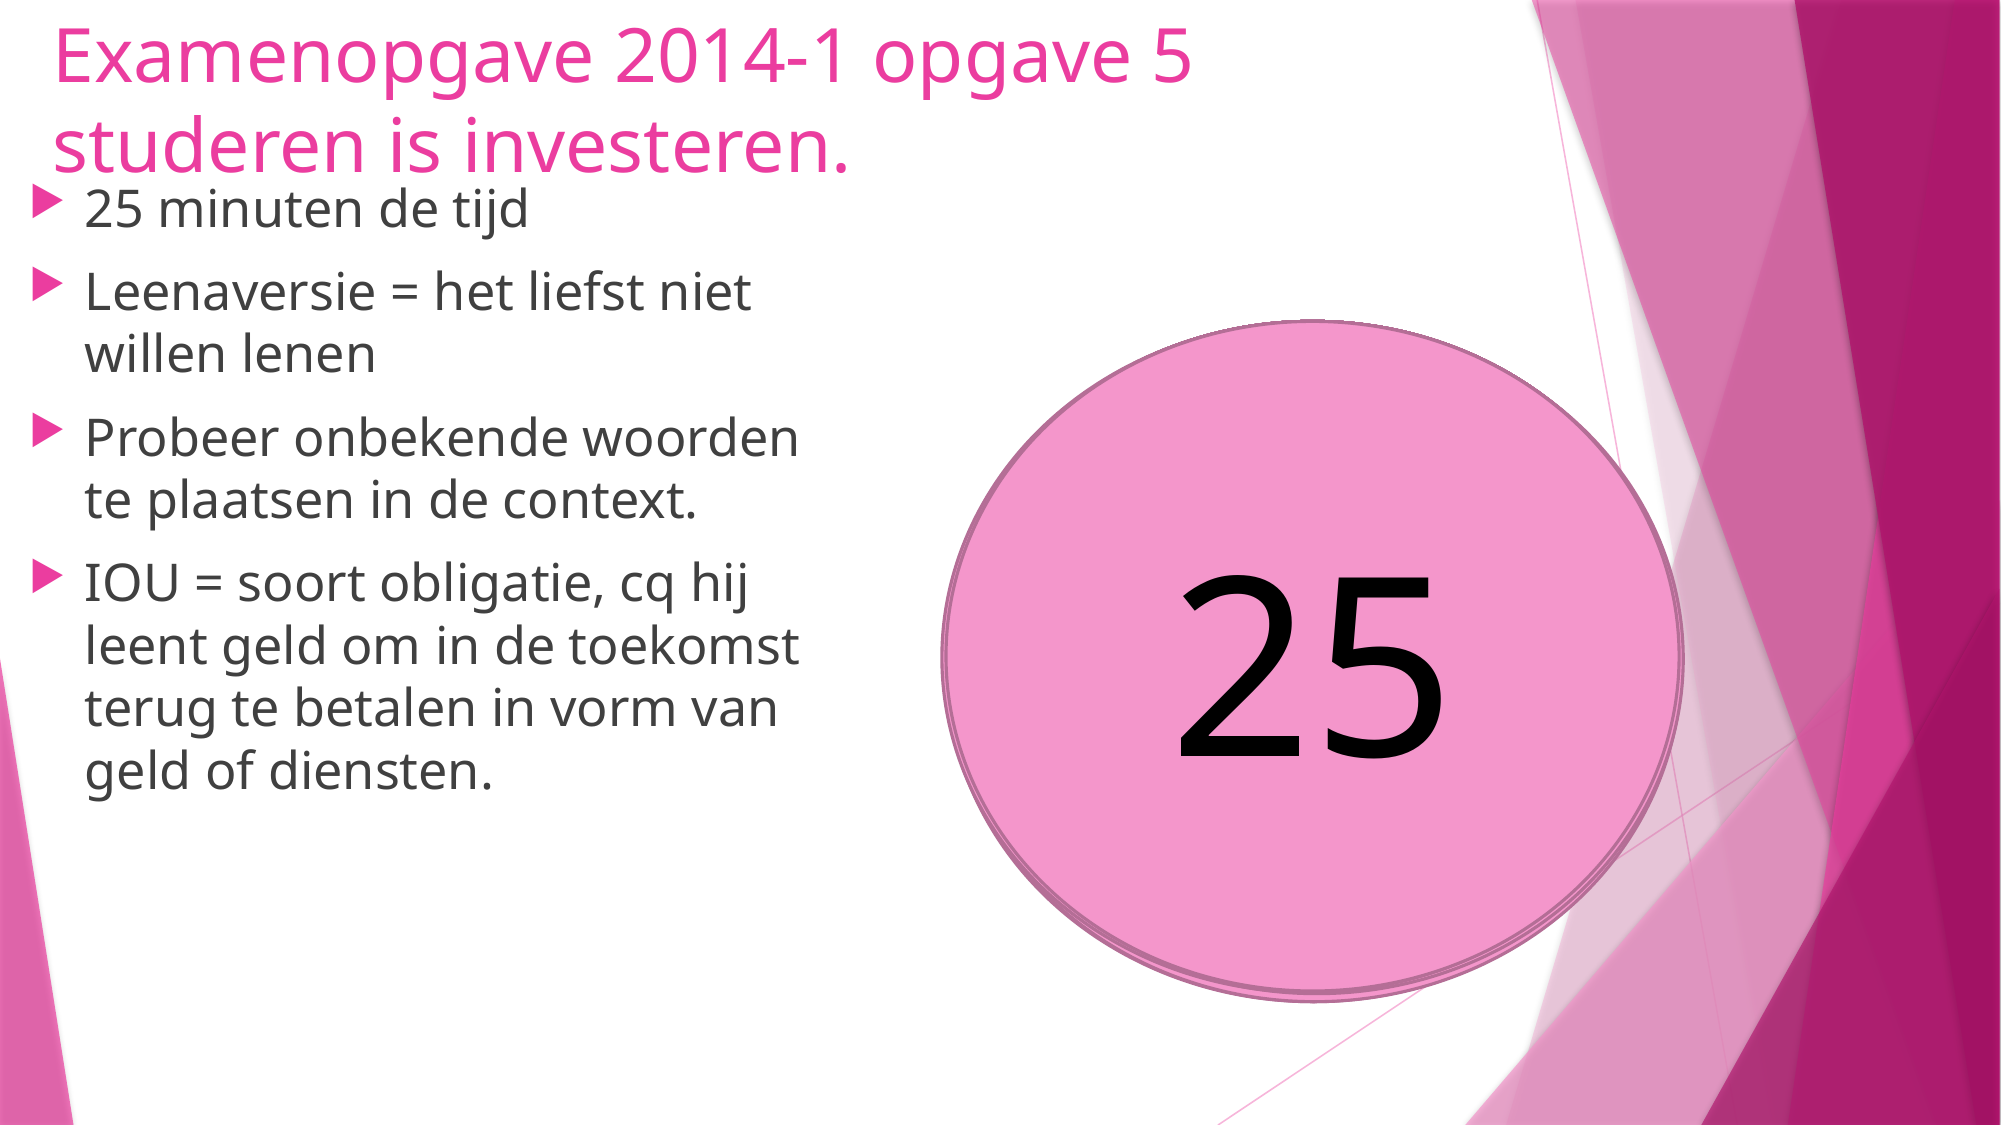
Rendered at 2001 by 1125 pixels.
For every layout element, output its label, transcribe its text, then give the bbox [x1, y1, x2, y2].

text_box 25 [944, 319, 1681, 993]
list 25 minuten de tijd Leenaversie = het liefst niet willen lenen Probeer onbekende woorden te plaatsen in de context. IOU = soort obligatie, cq hij leent geld om in de toekomst terug te betalen in vorm van geld of diensten. [13, 167, 818, 1013]
text_box 22 [1008, 771, 1665, 1004]
text_box 23 [1285, 413, 1685, 996]
text_box 24 [940, 361, 1348, 994]
title Examenopgave 2014-1 opgave 5 studeren is investeren. [37, 0, 1494, 260]
